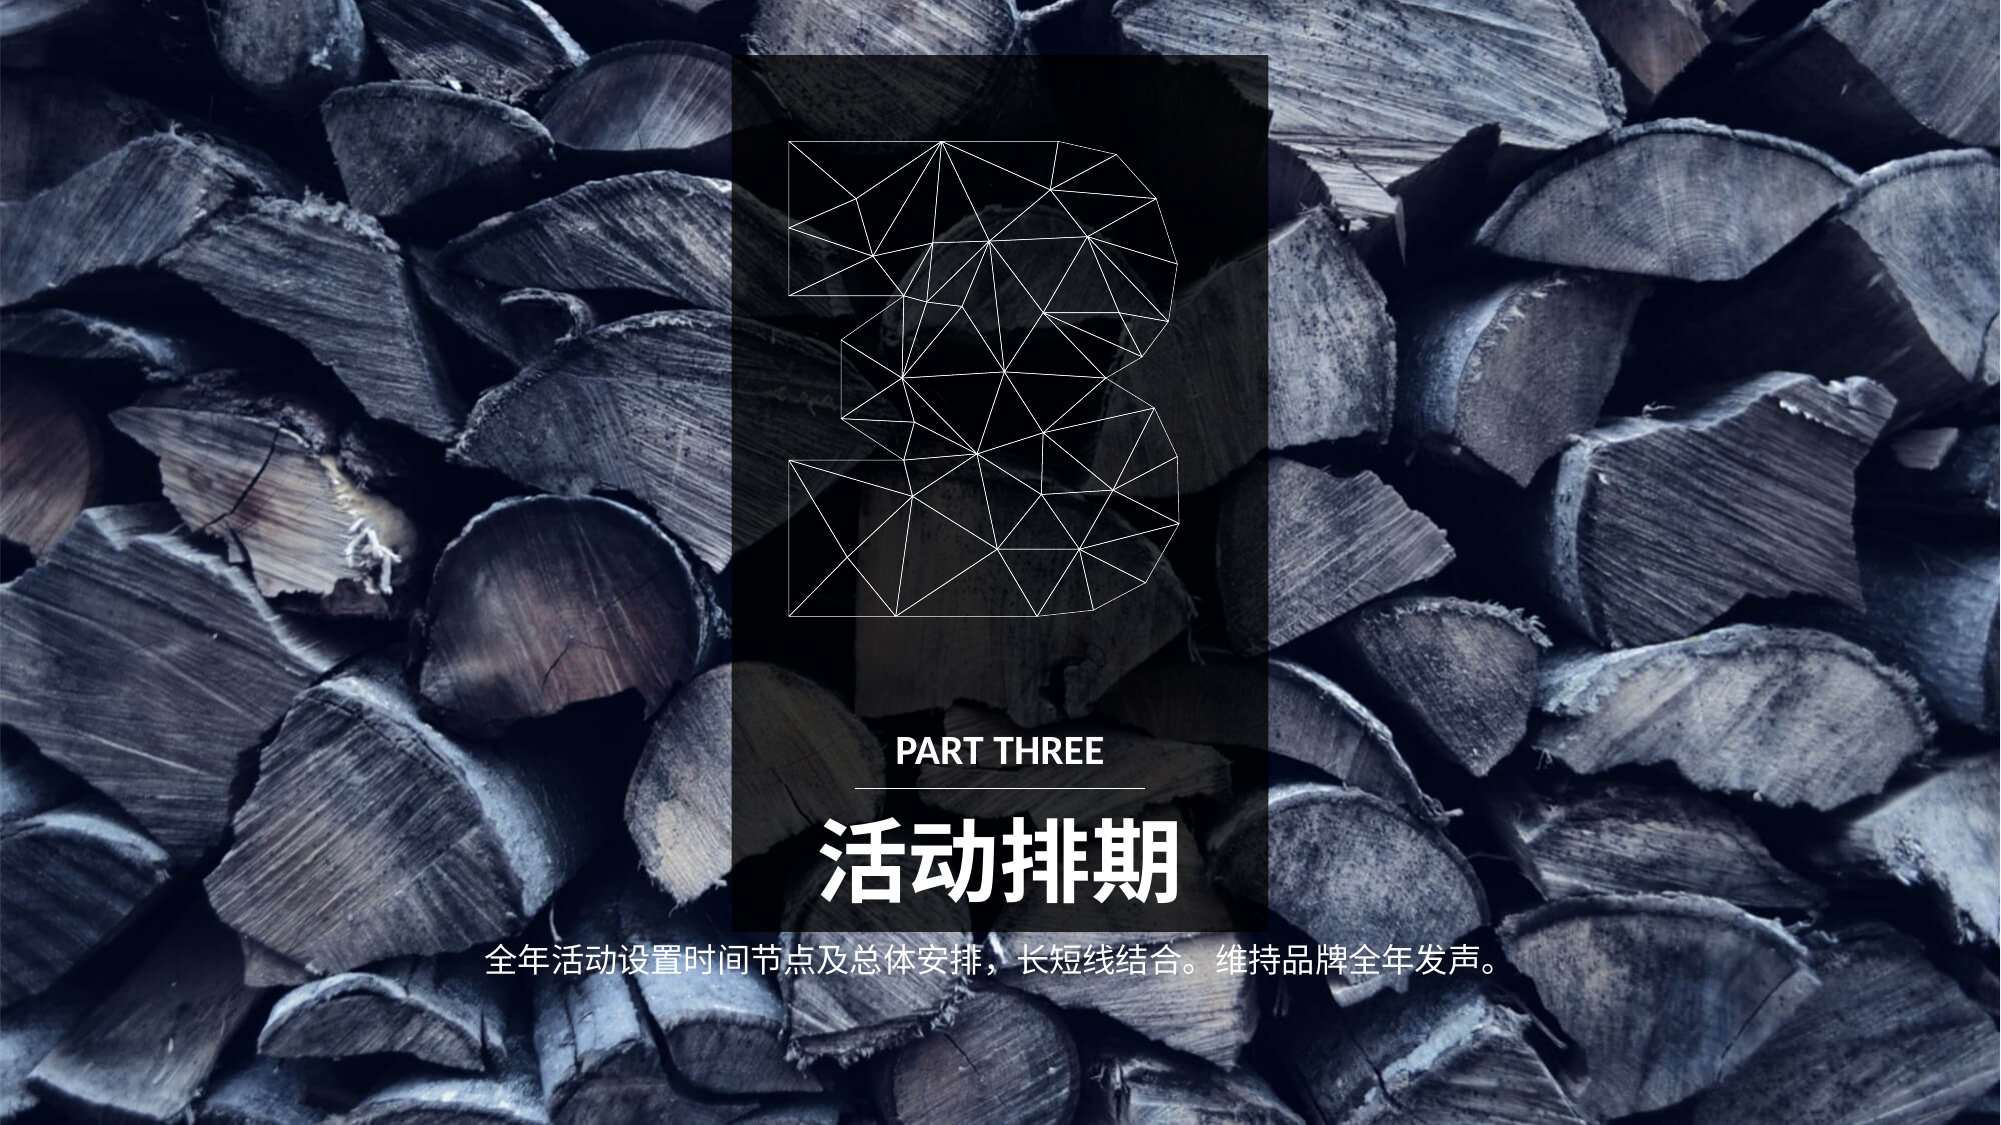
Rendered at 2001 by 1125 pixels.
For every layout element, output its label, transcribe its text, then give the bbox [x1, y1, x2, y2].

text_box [788, 141, 1211, 617]
text_box 活动排期 [801, 796, 1199, 922]
text_box [730, 54, 1269, 931]
picture [0, 0, 2001, 1125]
text_box 全年活动设置时间节点及总体安排，长短线结合。维持品牌全年发声。 [247, 931, 1753, 987]
text_box PART THREE [880, 715, 1120, 781]
